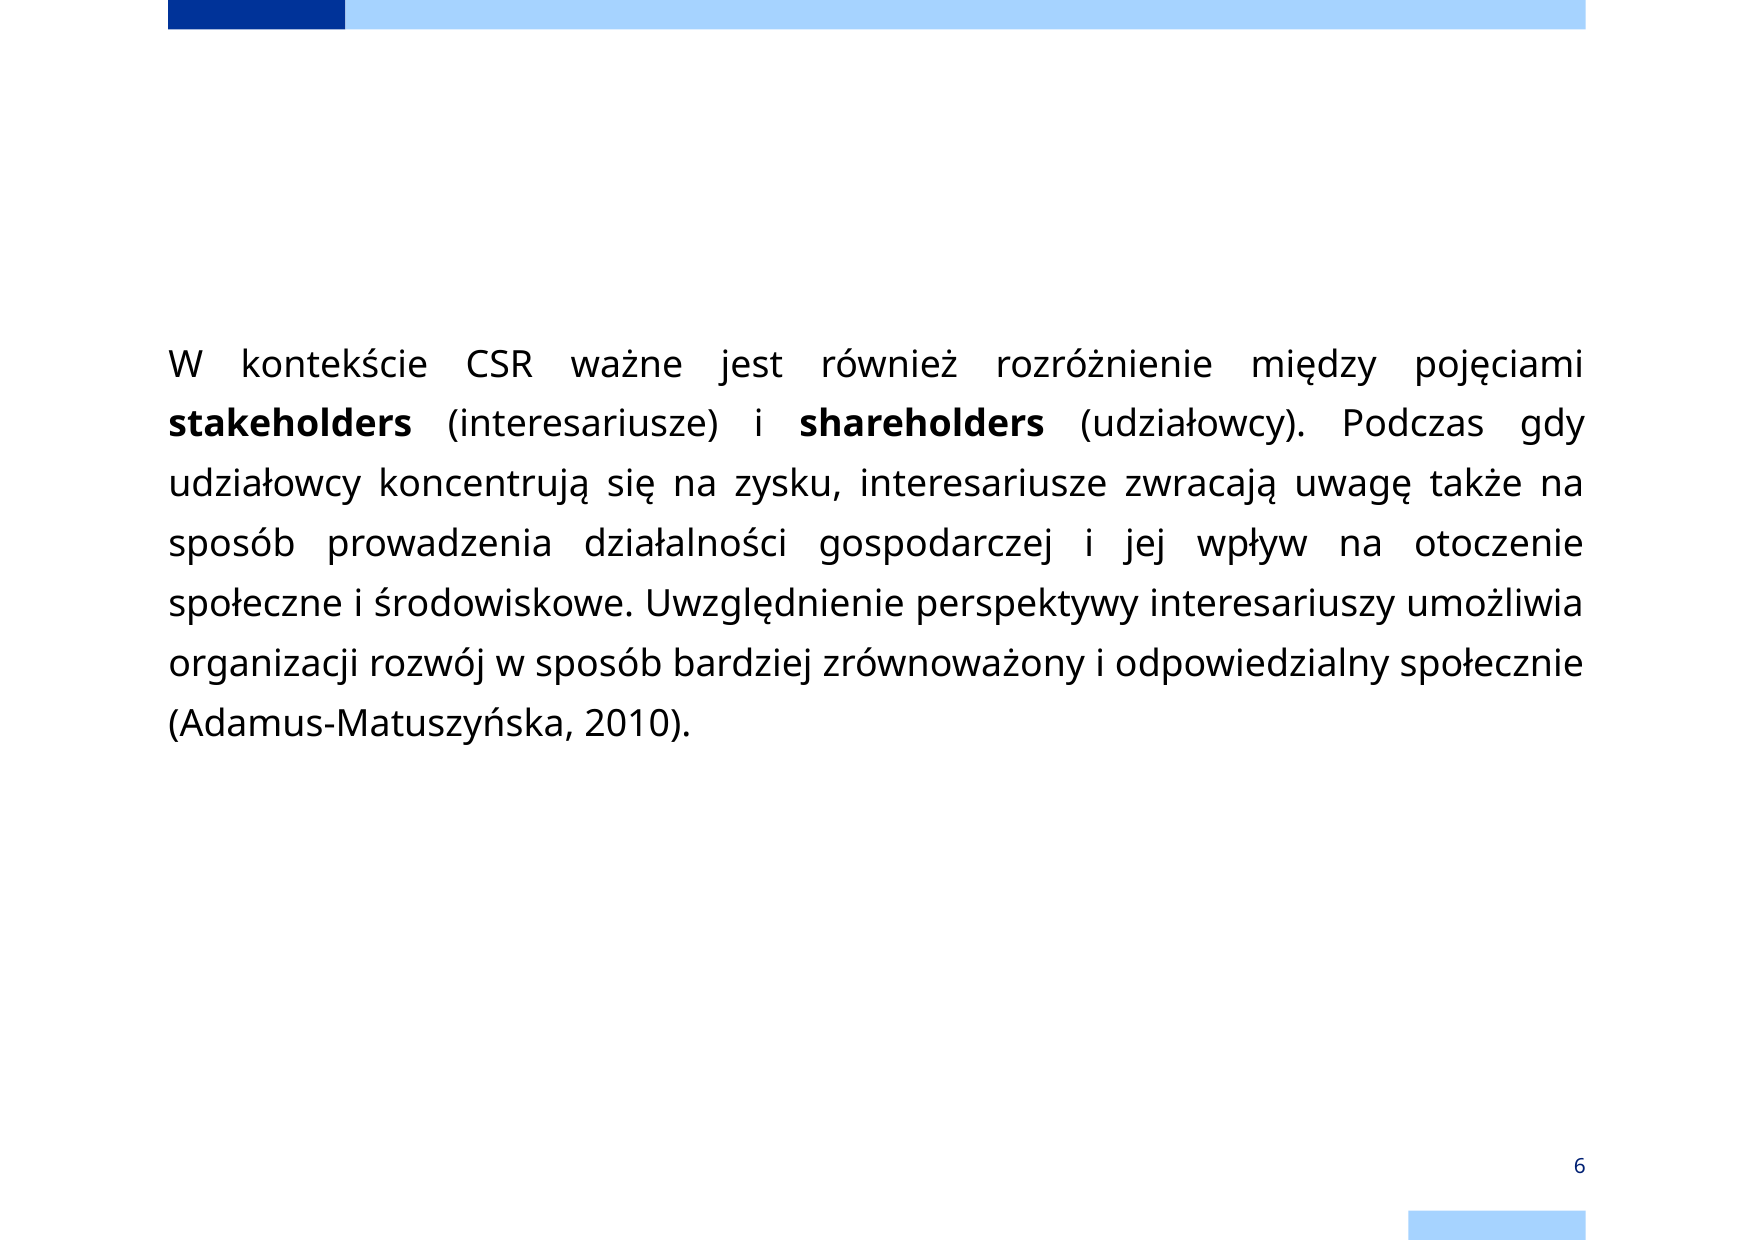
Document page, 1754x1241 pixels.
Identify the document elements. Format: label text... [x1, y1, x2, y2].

slide_number ‹#› [1408, 1151, 1586, 1182]
list W kontekście CSR ważne jest również rozróżnienie między pojęciami stakeholders (interesariusze) i shareholders (udziałowcy). Podczas gdy udziałowcy koncentrują się na zysku, interesariusze zwracają uwagę także na sposób prowadzenia działalności gospodarczej i jej wpływ na otoczenie społeczne i środowiskowe. Uwzględnienie perspektywy interesariuszy umożliwia organizacji rozwój w sposób bardziej zrównoważony i odpowiedzialny społecznie (Adamus-Matuszyńska, 2010). [168, 324, 1586, 1093]
